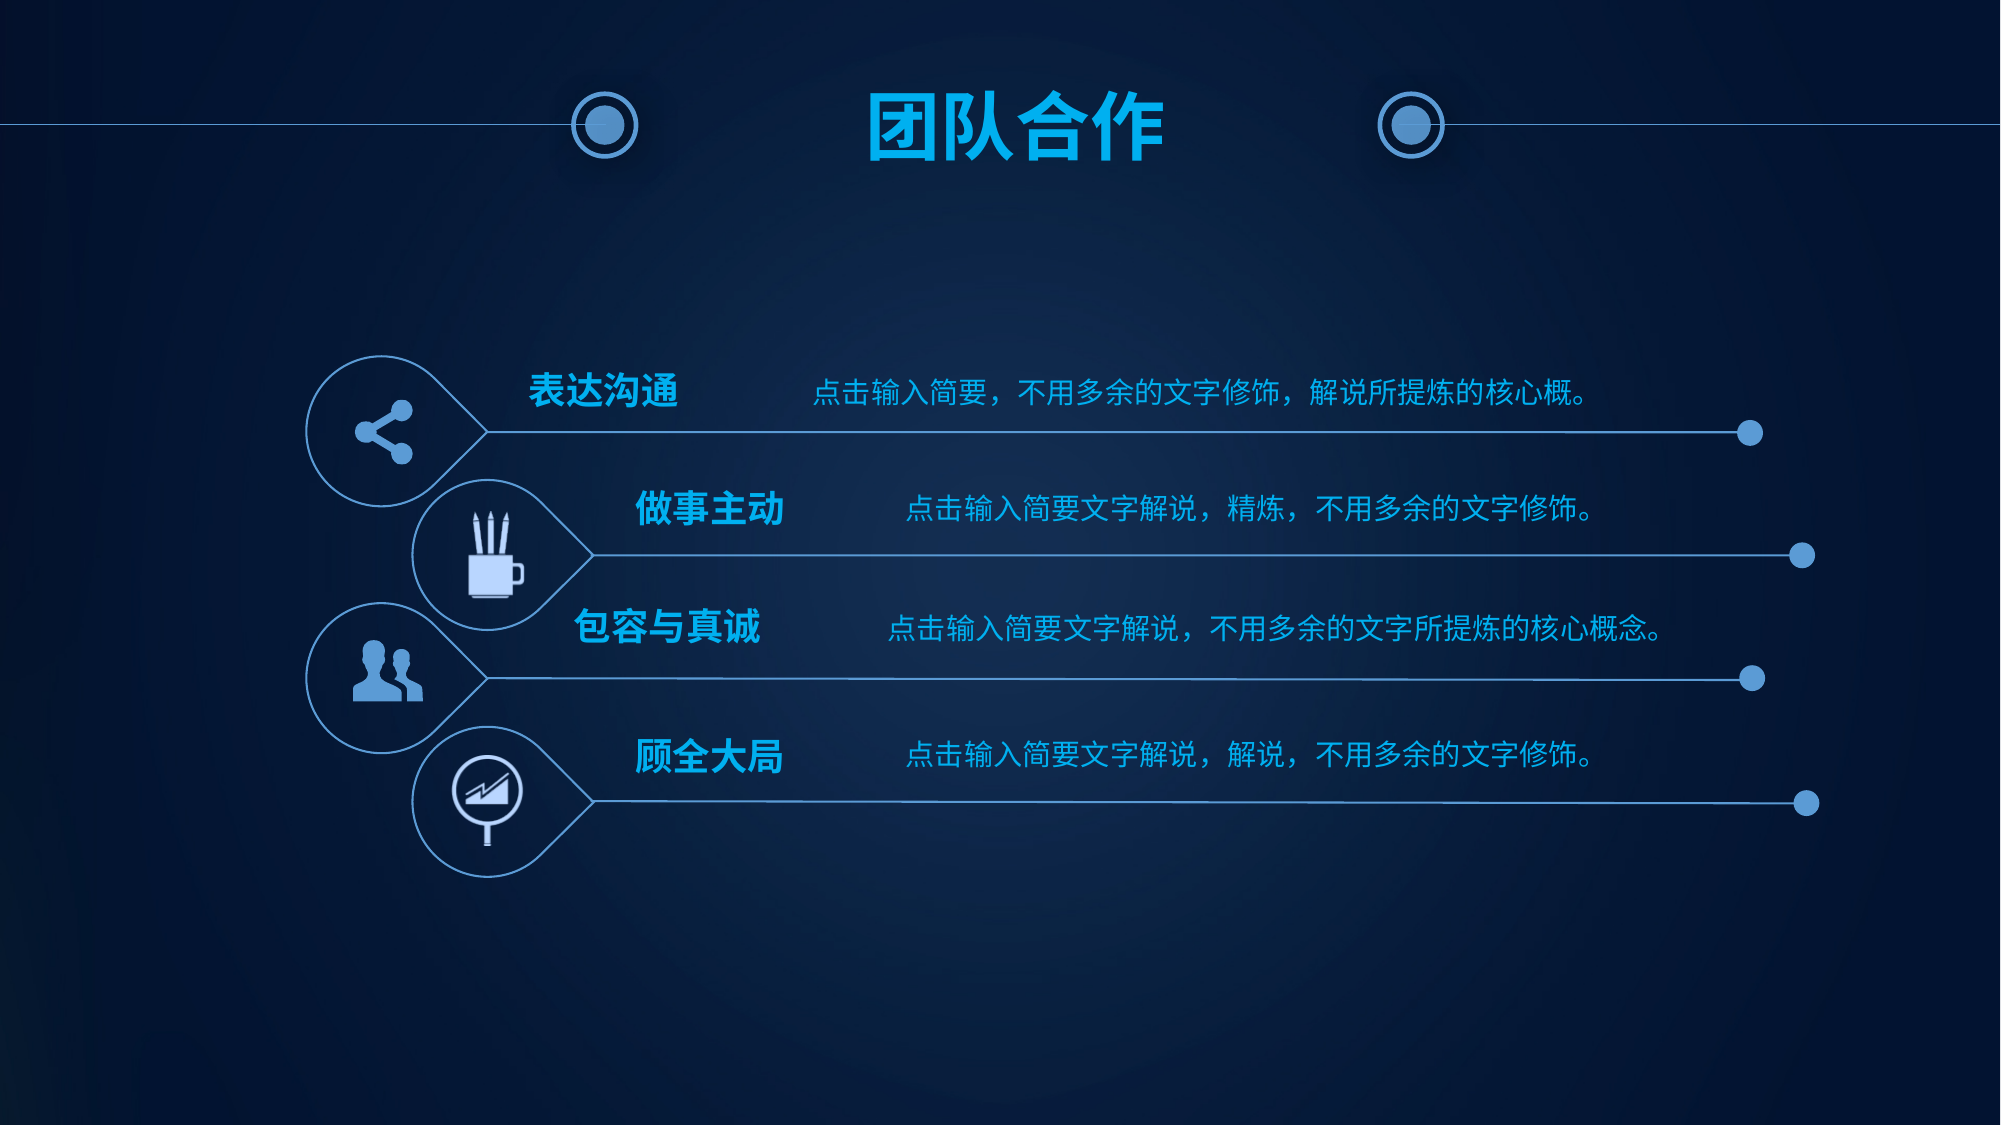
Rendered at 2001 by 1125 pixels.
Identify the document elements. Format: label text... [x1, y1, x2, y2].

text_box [0, 93, 637, 157]
text_box 包容与真诚 [558, 604, 811, 652]
text_box 团队合作 [851, 72, 1181, 177]
text_box [305, 355, 489, 508]
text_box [1379, 93, 2000, 157]
text_box [411, 478, 596, 632]
text_box [1739, 665, 1766, 692]
text_box 点击输入简要文字解说，精炼，不用多余的文字修饰。 [890, 489, 2000, 586]
text_box [353, 640, 402, 702]
text_box 顾全大局 [620, 734, 831, 782]
text_box 点击输入简要文字解说，解说，不用多余的文字修饰。 [890, 735, 2000, 831]
text_box [354, 399, 413, 465]
text_box [1793, 790, 1820, 817]
text_box [392, 649, 423, 702]
text_box [728, 792, 1549, 852]
text_box [411, 725, 596, 878]
text_box 点击输入简要，不用多余的文字修饰，解说所提炼的核心概。 [797, 373, 1597, 469]
text_box 表达沟通 [513, 368, 725, 416]
picture [0, 0, 2001, 1125]
text_box 做事主动 [620, 486, 831, 534]
text_box 点击输入简要文字解说，不用多余的文字所提炼的核心概念。 [872, 609, 2000, 706]
text_box [1737, 419, 1764, 446]
text_box [1789, 542, 1816, 569]
text_box [305, 602, 489, 755]
